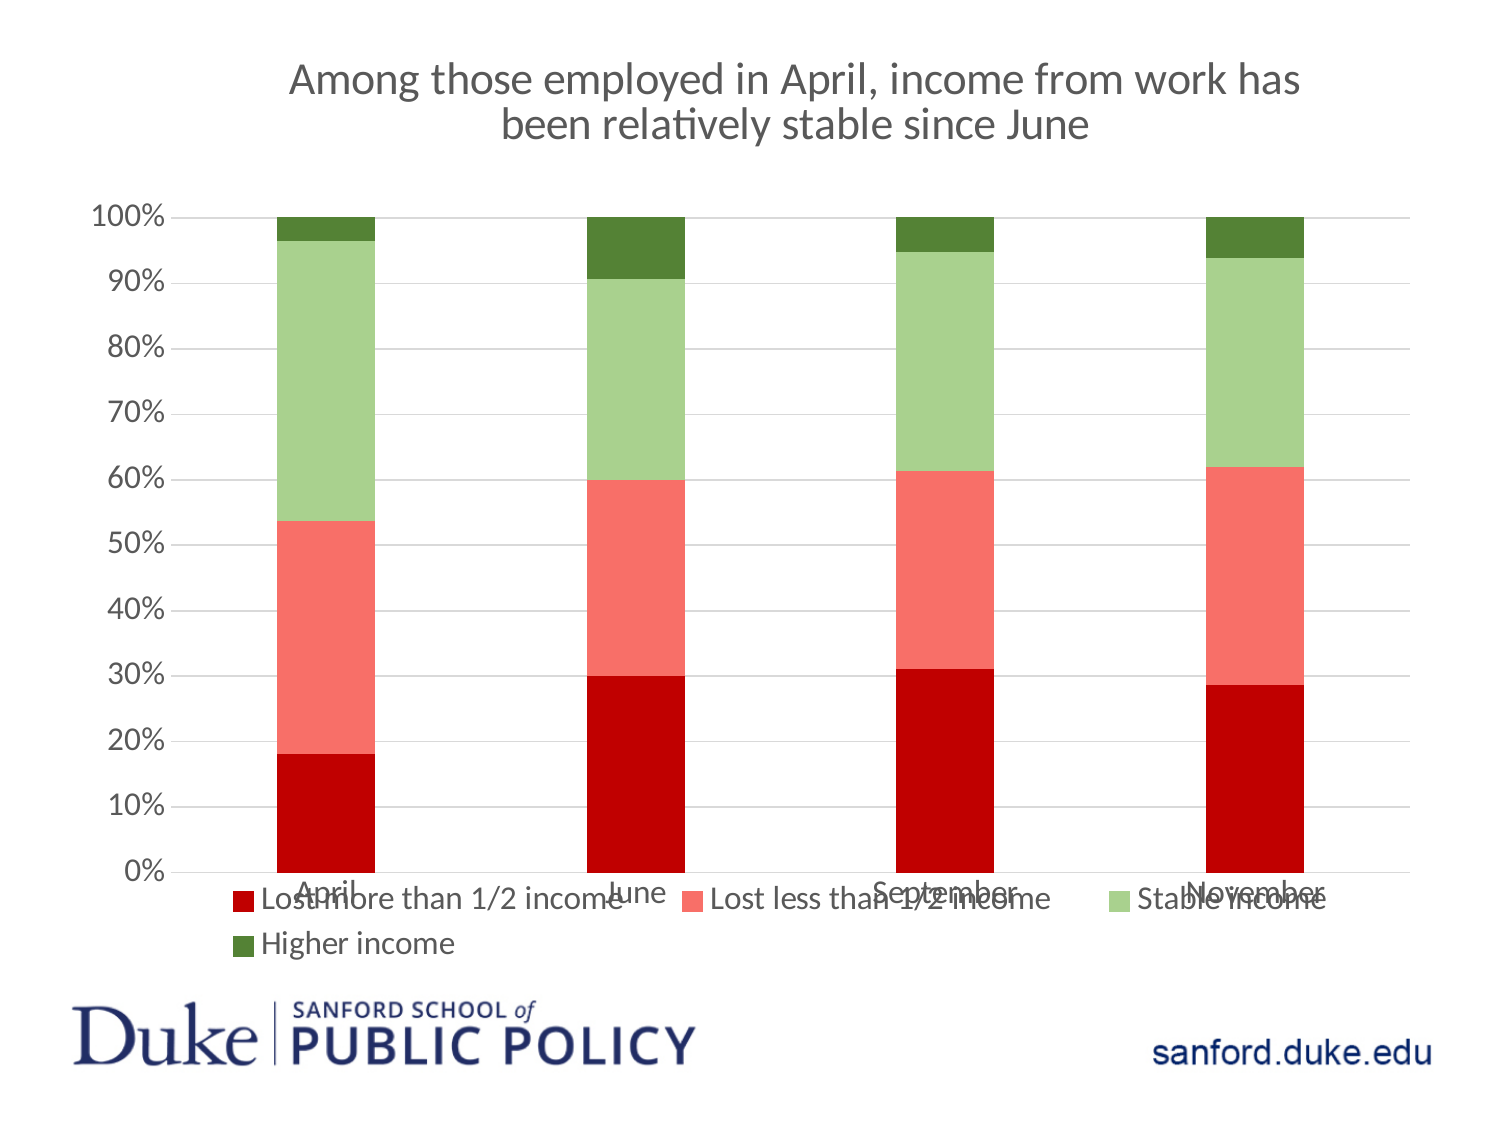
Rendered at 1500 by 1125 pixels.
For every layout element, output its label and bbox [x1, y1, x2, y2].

picture [64, 988, 1436, 1081]
chart [62, 37, 1438, 988]
